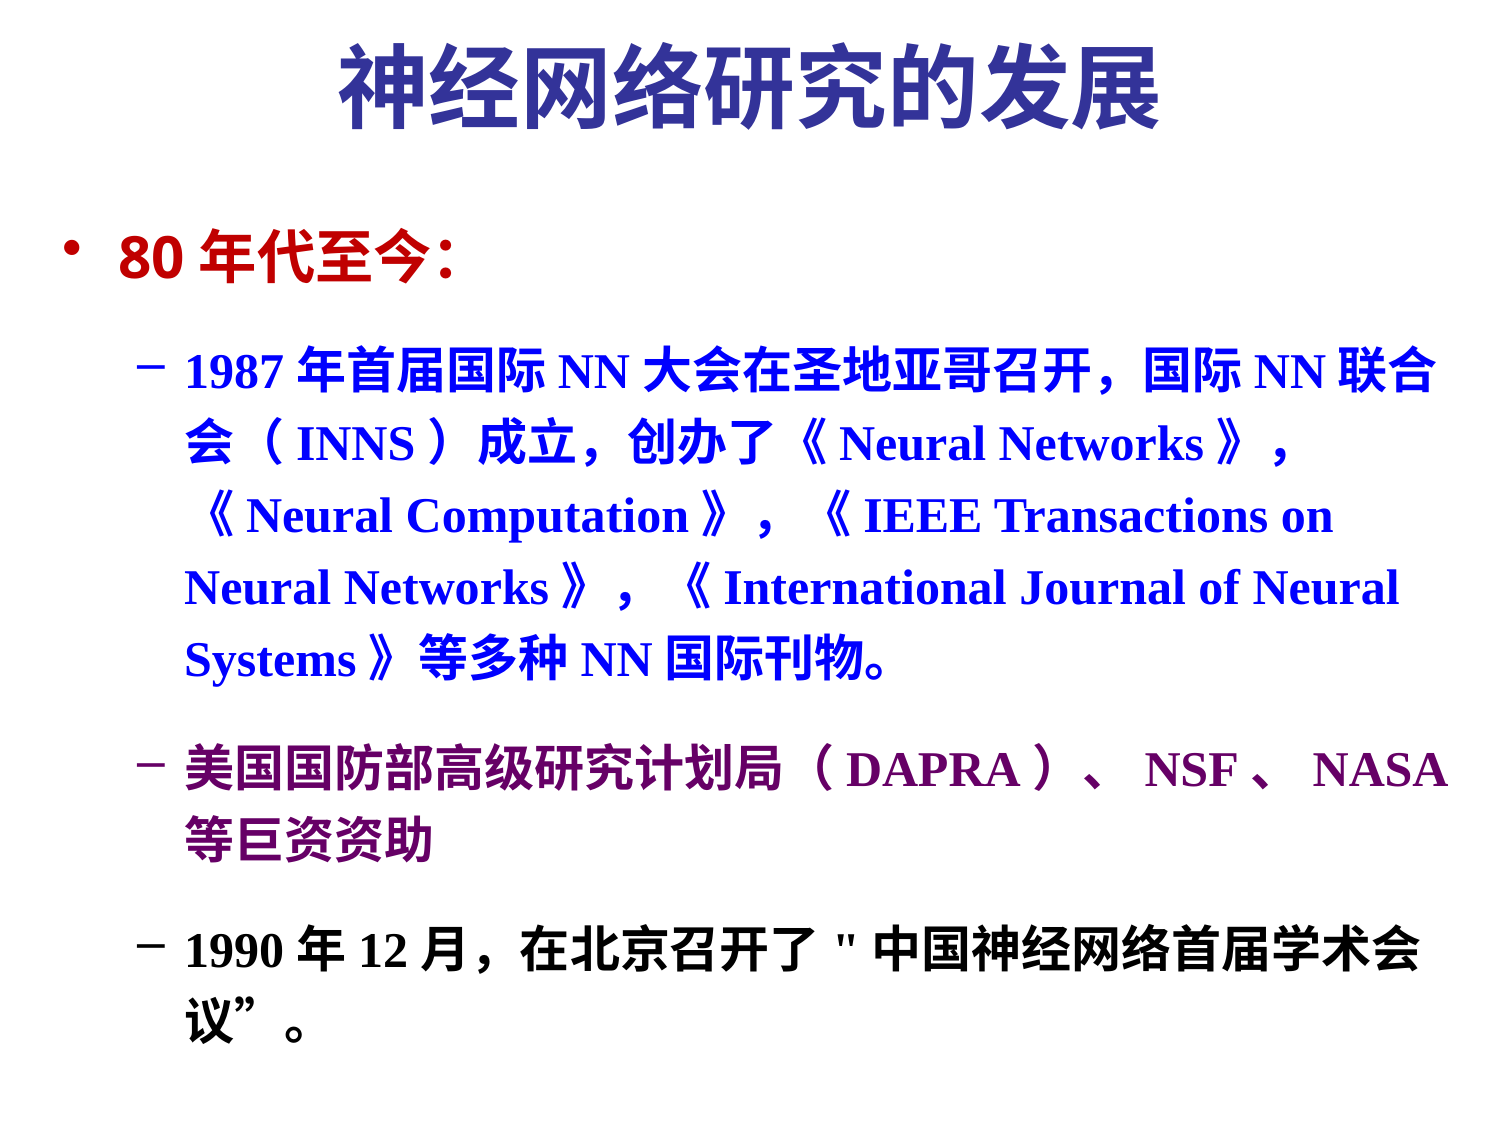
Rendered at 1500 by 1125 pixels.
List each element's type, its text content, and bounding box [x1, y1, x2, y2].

text_box 神经网络研究的发展 [47, 42, 1453, 127]
list 80年代至今： 1987年首届国际NN大会在圣地亚哥召开，国际NN联合会（INNS）成立，创办了《Neural Networks》，《Neural Computation》，《IEEE Transactions on Neural Networks》，《International Journal of Neural Systems》等多种NN国际刊物。 美国国防部高级研究计划局（DAPRA）、NSF、NASA等巨资资助 1990年12月，在北京召开了"中国神经网络首届学术会议”。 [47, 225, 1477, 1125]
